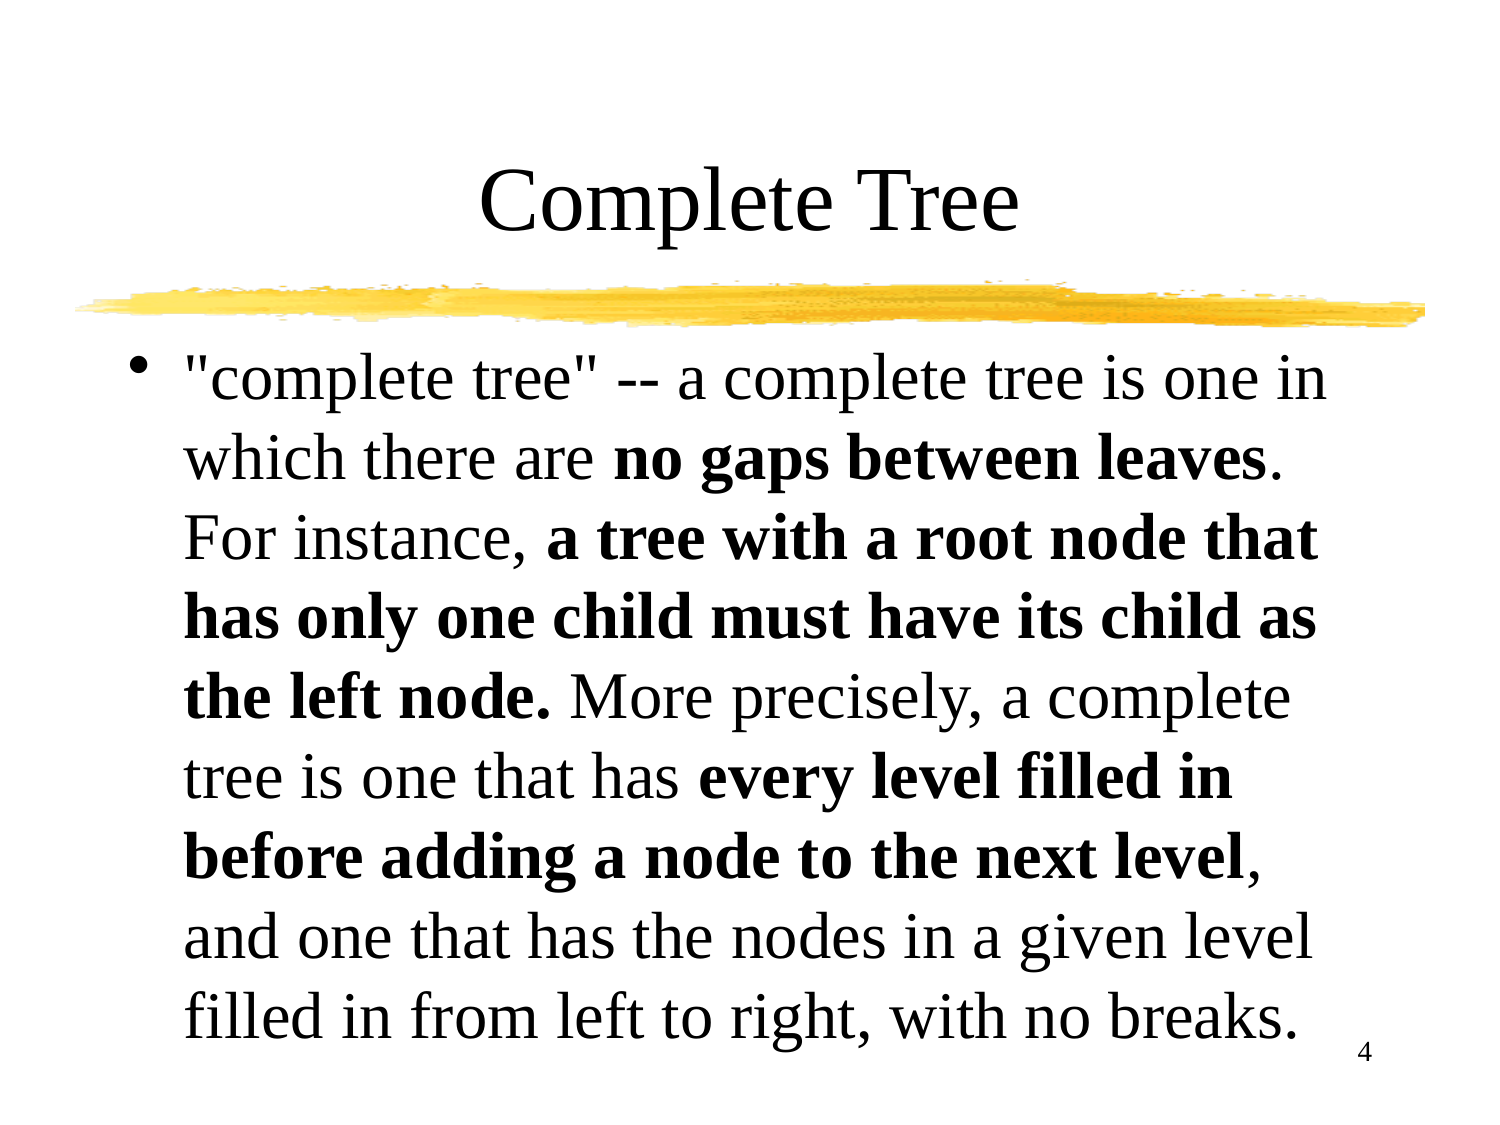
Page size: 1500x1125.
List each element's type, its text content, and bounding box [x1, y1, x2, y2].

title Complete Tree [112, 99, 1388, 288]
picture [75, 274, 1425, 338]
slide_number 4 [1074, 1024, 1388, 1101]
list "complete tree" -- a complete tree is one in which there are no gaps between leaves. For instance, a tree with a root node that has only one child must have its child as the left node. More precisely, a complete tree is one that has every level filled in before adding a node to the next level, and one that has the nodes in a given level filled in from left to right, with no breaks. [112, 324, 1388, 1001]
